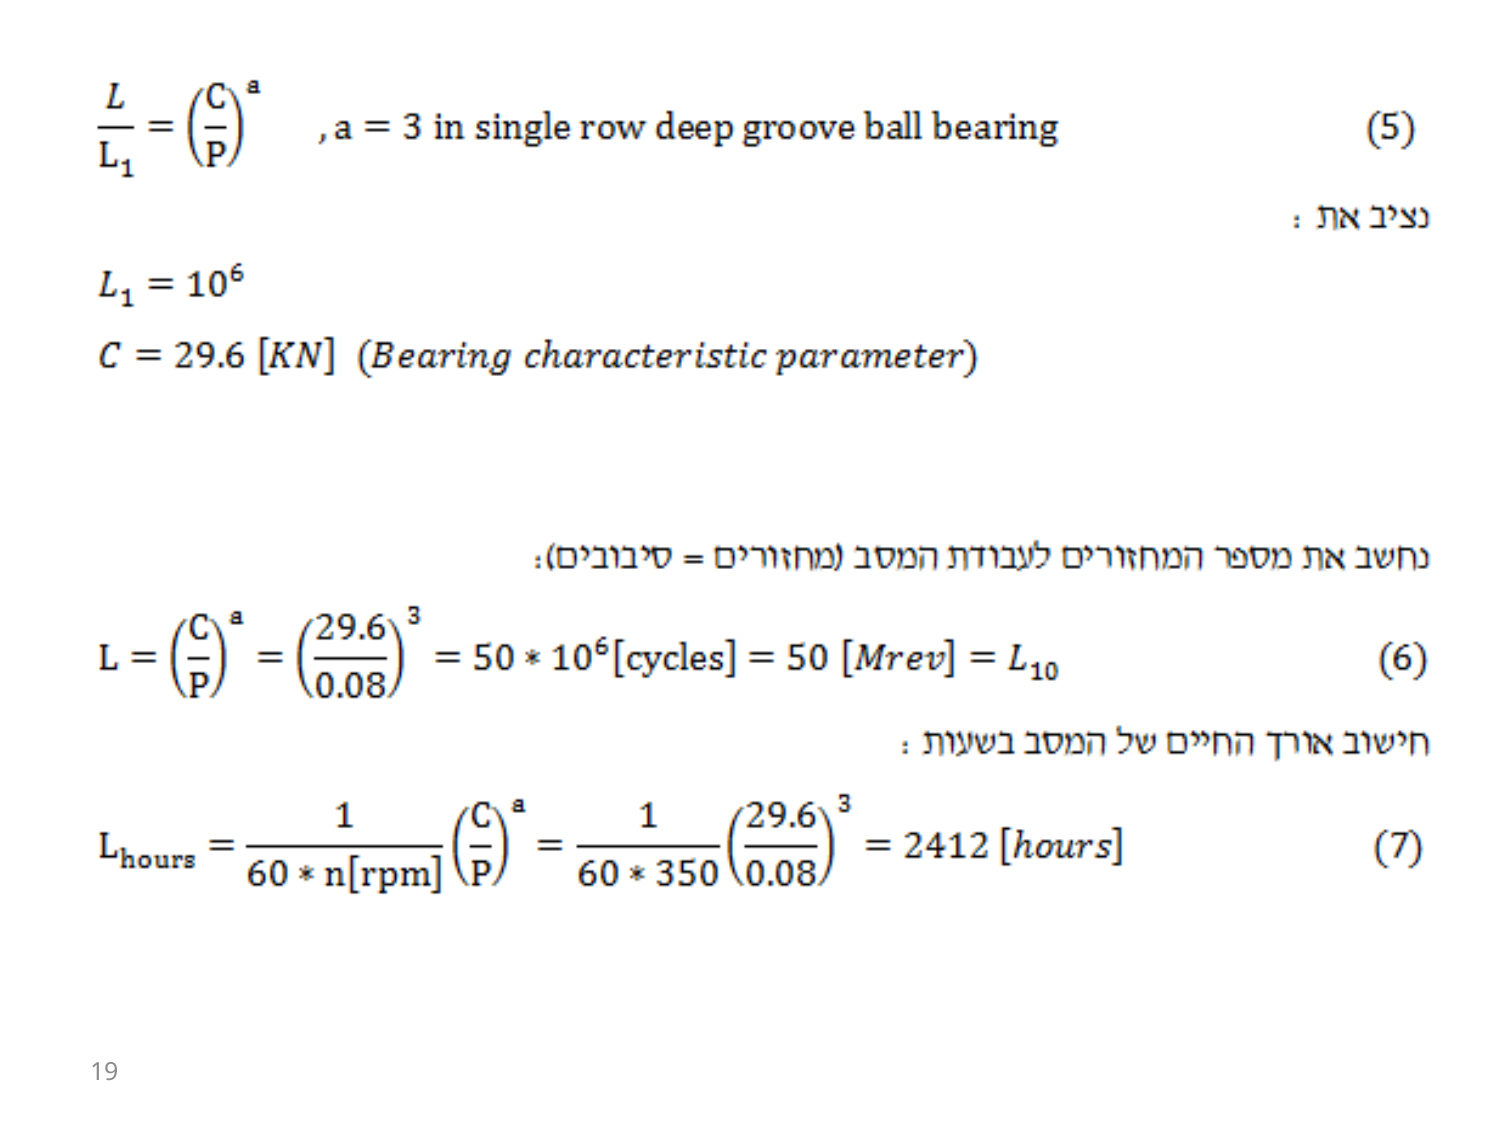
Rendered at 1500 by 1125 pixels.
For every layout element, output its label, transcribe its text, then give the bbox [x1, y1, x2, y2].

slide_number 19 [75, 1042, 425, 1103]
picture [74, 66, 1448, 918]
